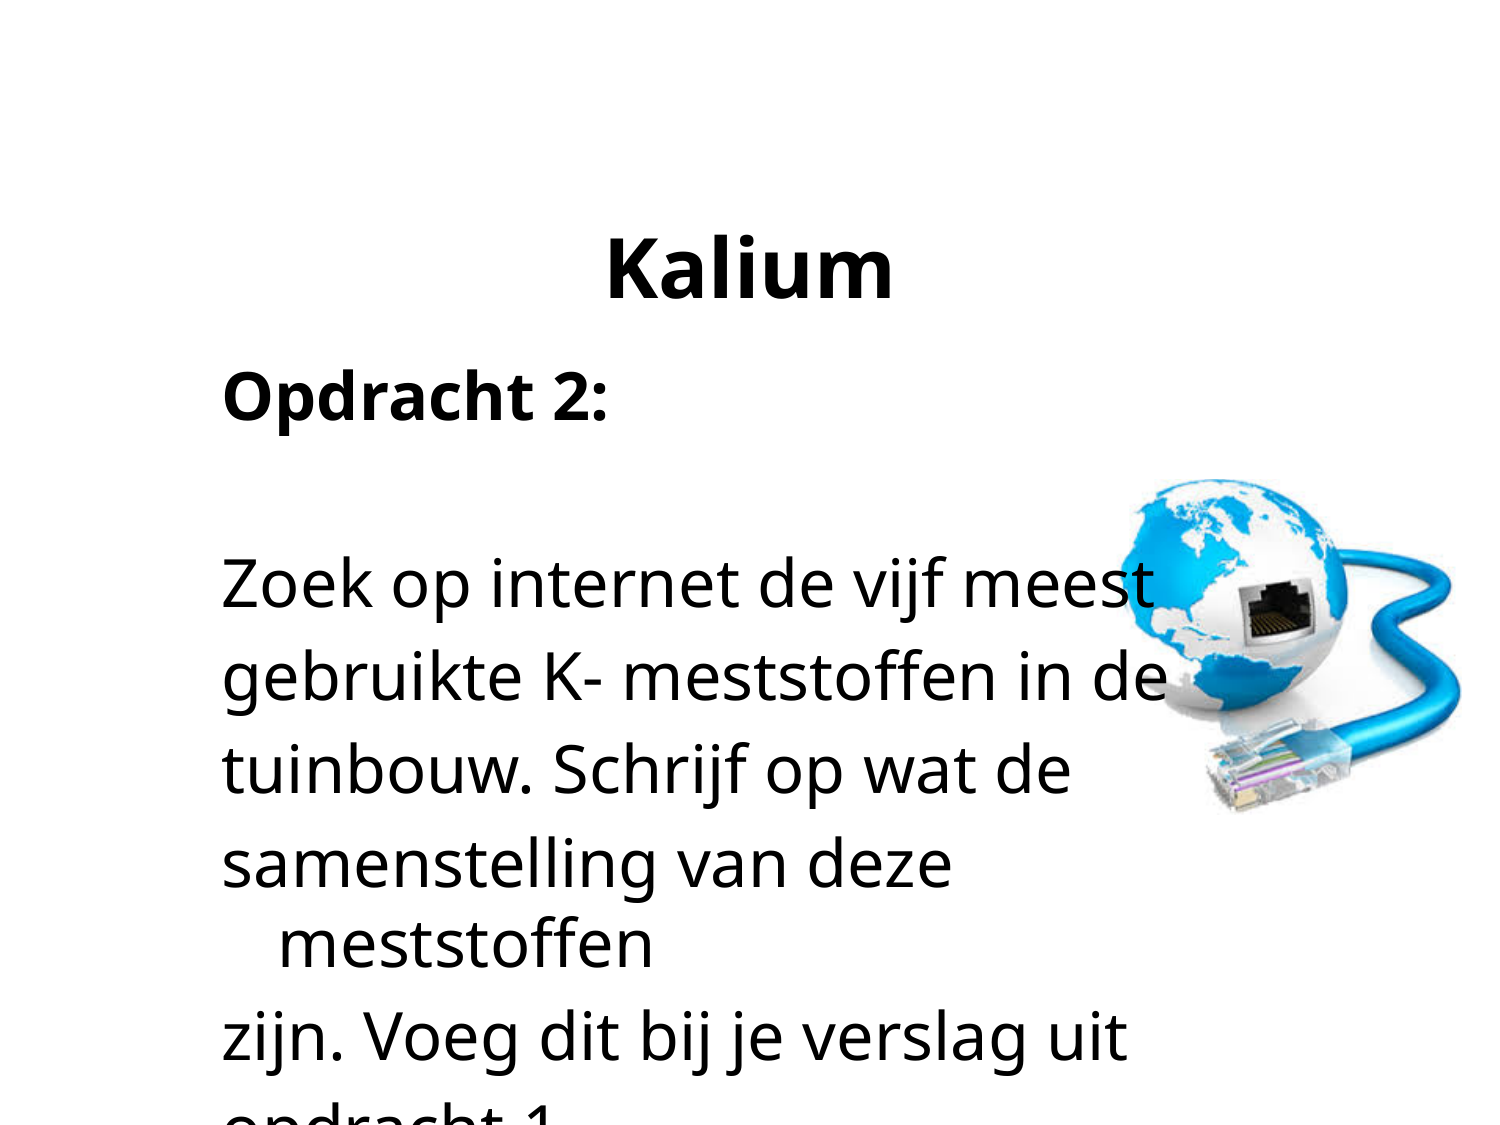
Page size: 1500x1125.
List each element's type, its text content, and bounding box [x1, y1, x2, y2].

title Kalium [283, 184, 1217, 346]
picture [1092, 479, 1462, 815]
list Opdracht 2: Zoek op internet de vijf meest gebruikte K- meststoffen in de tuinbouw. Schrijf op wat de samenstelling van deze meststoffen zijn. Voeg dit bij je verslag uit opdracht 1. [206, 346, 1364, 716]
